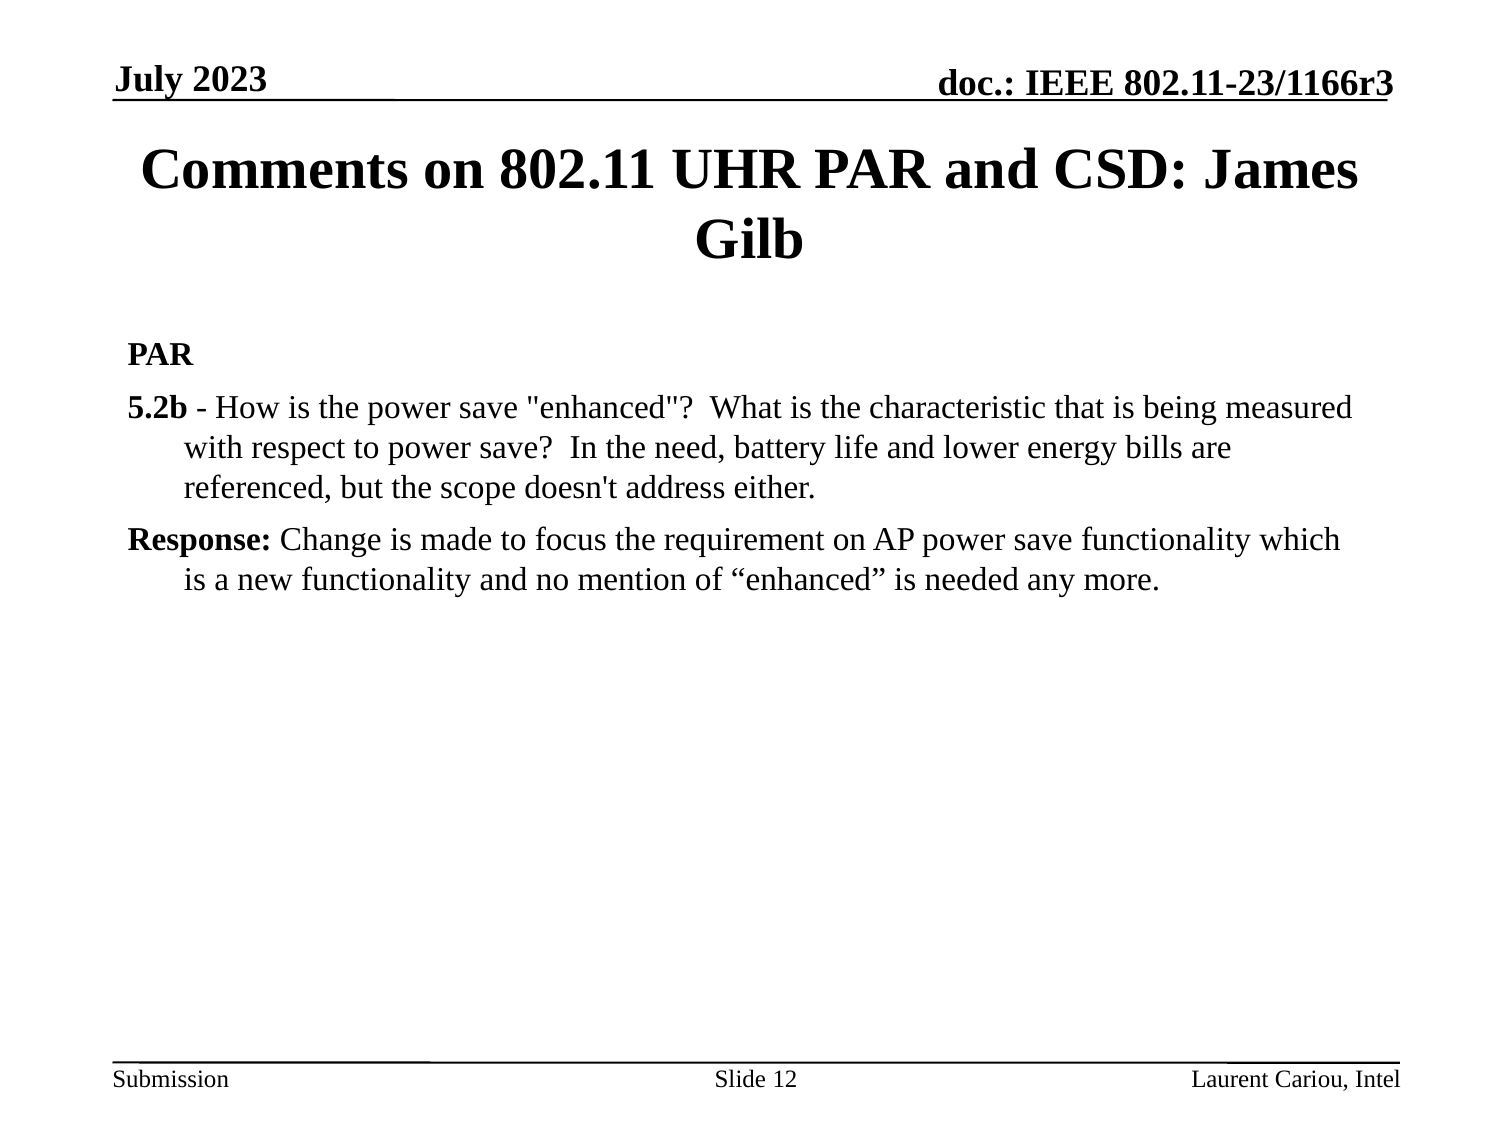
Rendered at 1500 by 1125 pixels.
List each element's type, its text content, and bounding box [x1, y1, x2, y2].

footer Laurent Cariou, Intel [878, 1061, 1402, 1093]
title Comments on 802.11 UHR PAR and CSD: James Gilb [112, 112, 1388, 288]
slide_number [114, 54, 423, 100]
list PAR 5.2b - How is the power save "enhanced"? What is the characteristic that is being measured with respect to power save? In the need, battery life and lower energy bills are referenced, but the scope doesn't address either. Response: Change is made to focus the requirement on AP power save functionality which is a new functionality and no mention of “enhanced” is needed any more. [112, 324, 1388, 1000]
slide_number Slide 12 [712, 1061, 800, 1123]
